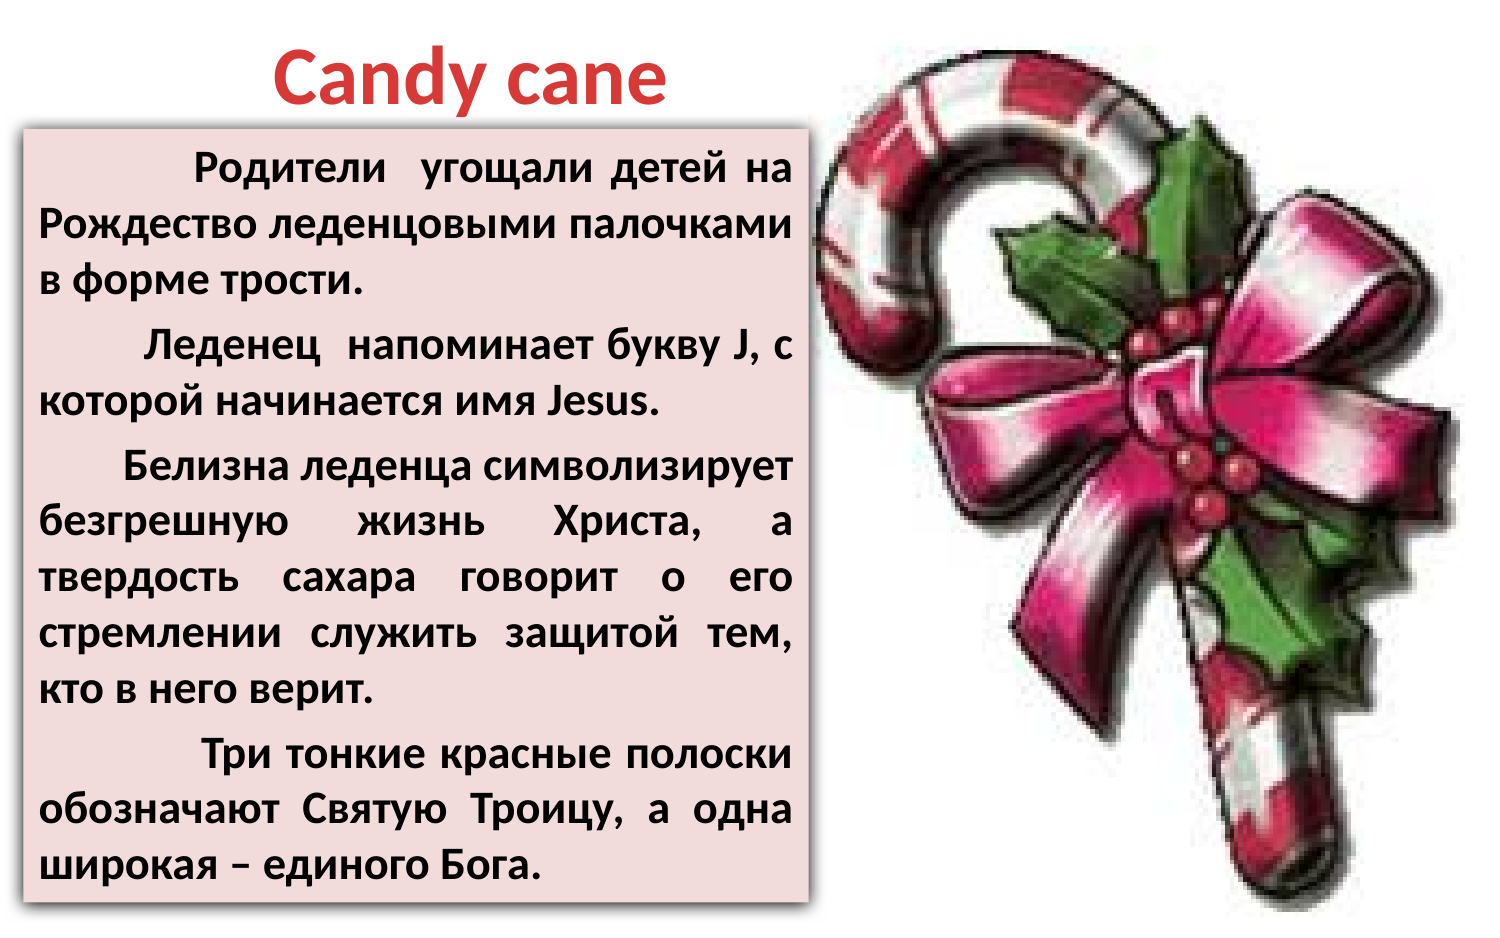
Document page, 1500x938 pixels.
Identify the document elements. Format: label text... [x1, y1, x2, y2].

title Candy cane [140, 23, 821, 117]
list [808, 46, 1466, 917]
list Родители угощали детей на Рождество леденцовыми палочками в форме трости. Леденец напоминает букву J, с которой начинается имя Jesus. Белизна леденца символизирует безгрешную жизнь Христа, а твердость сахара говорит о его стремлении служить защитой тем, кто в него верит. Три тонкие красные полоски обозначают Святую Троицу, а одна широкая – единого Бога. [23, 128, 803, 903]
